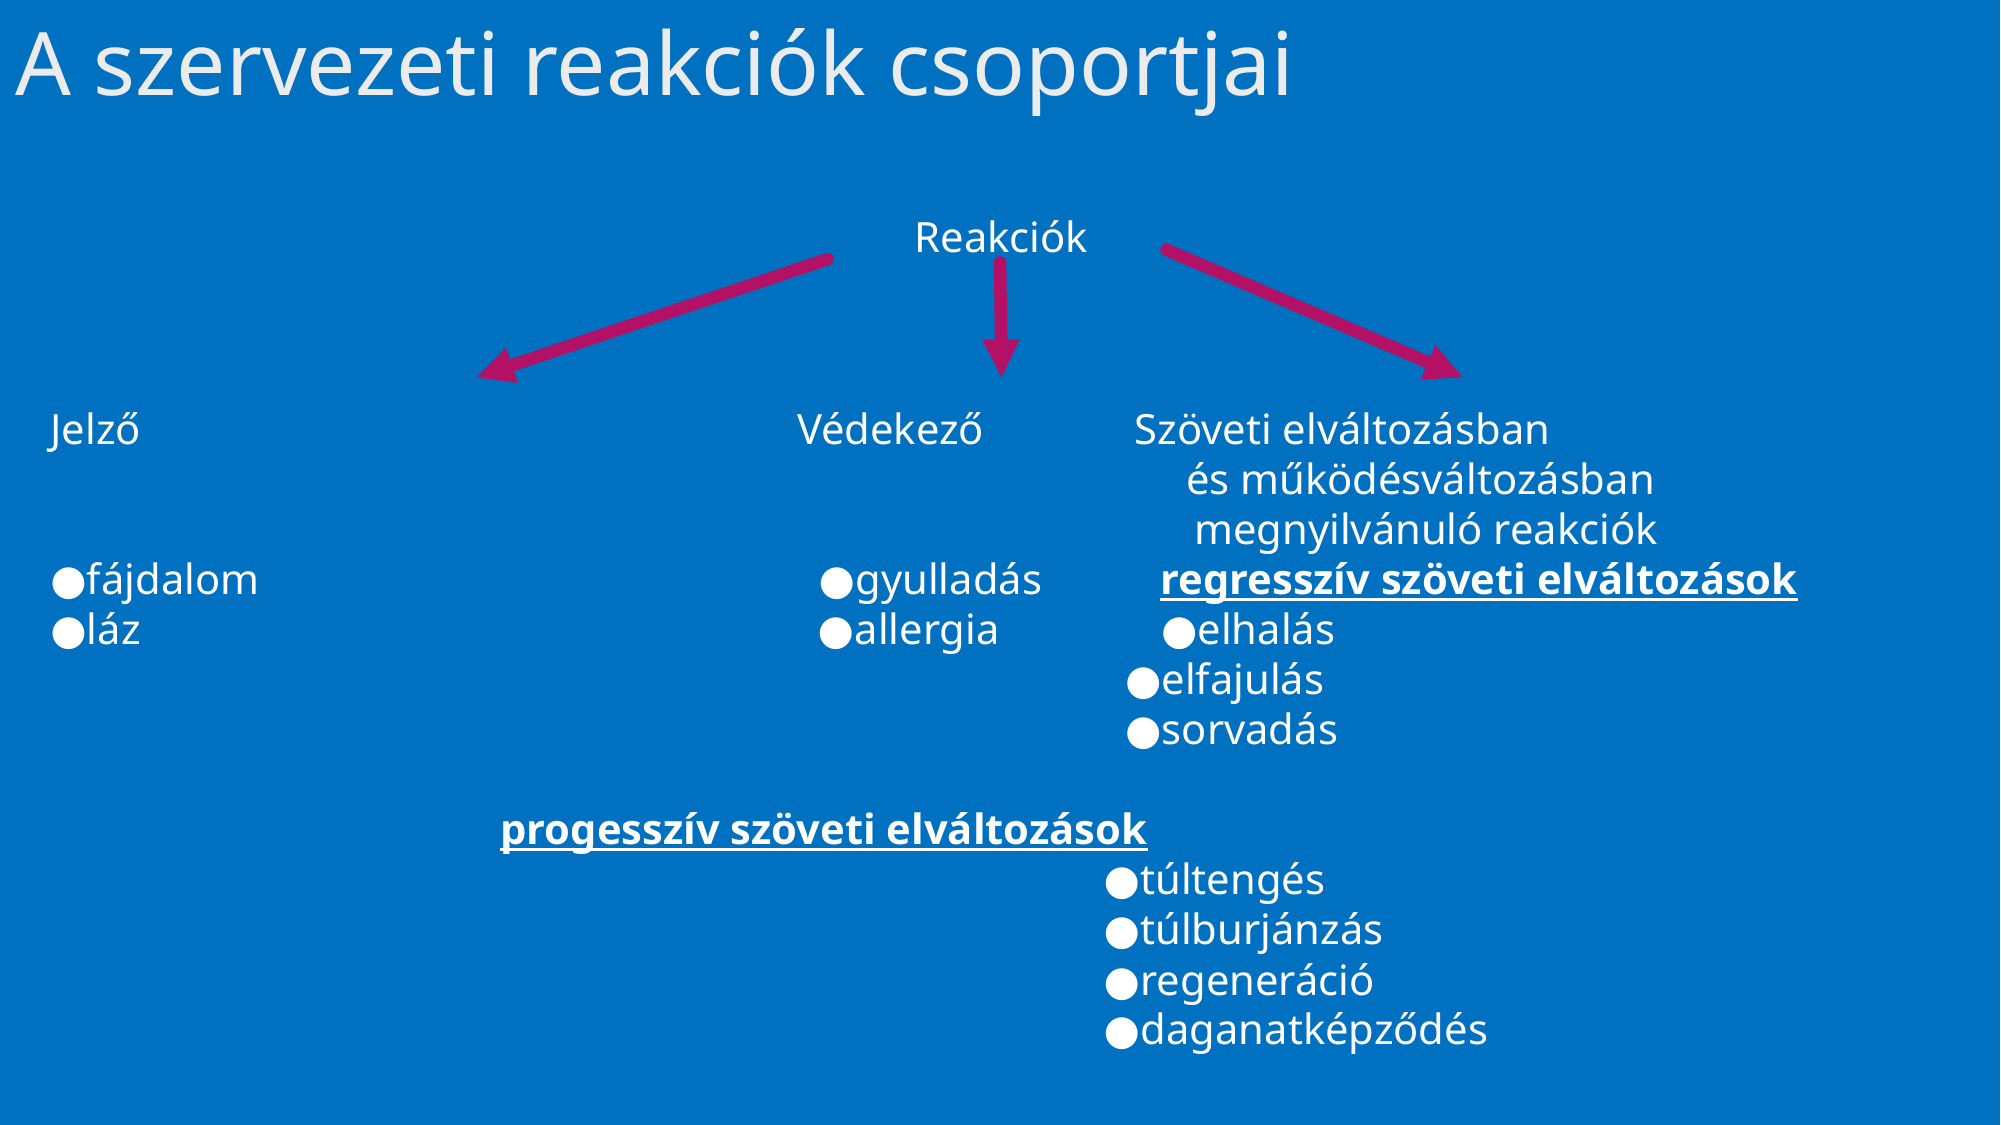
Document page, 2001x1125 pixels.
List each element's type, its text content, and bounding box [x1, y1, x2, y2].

title A szervezeti reakciók csoportjai [0, 0, 1543, 128]
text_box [1166, 249, 1463, 378]
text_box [476, 258, 828, 378]
list Reakciók Jelző Védekező Szöveti elváltozásban és működésváltozásban megnyilvánuló reakciók ●fájdalom ●gyulladás regresszív szöveti elváltozások ●láz ●allergia ●elhalás ●elfajulás ●sorvadás progesszív szöveti elváltozások ●túltengés ●túlburjánzás ●regeneráció ●daganatképződés [35, 202, 1968, 1103]
